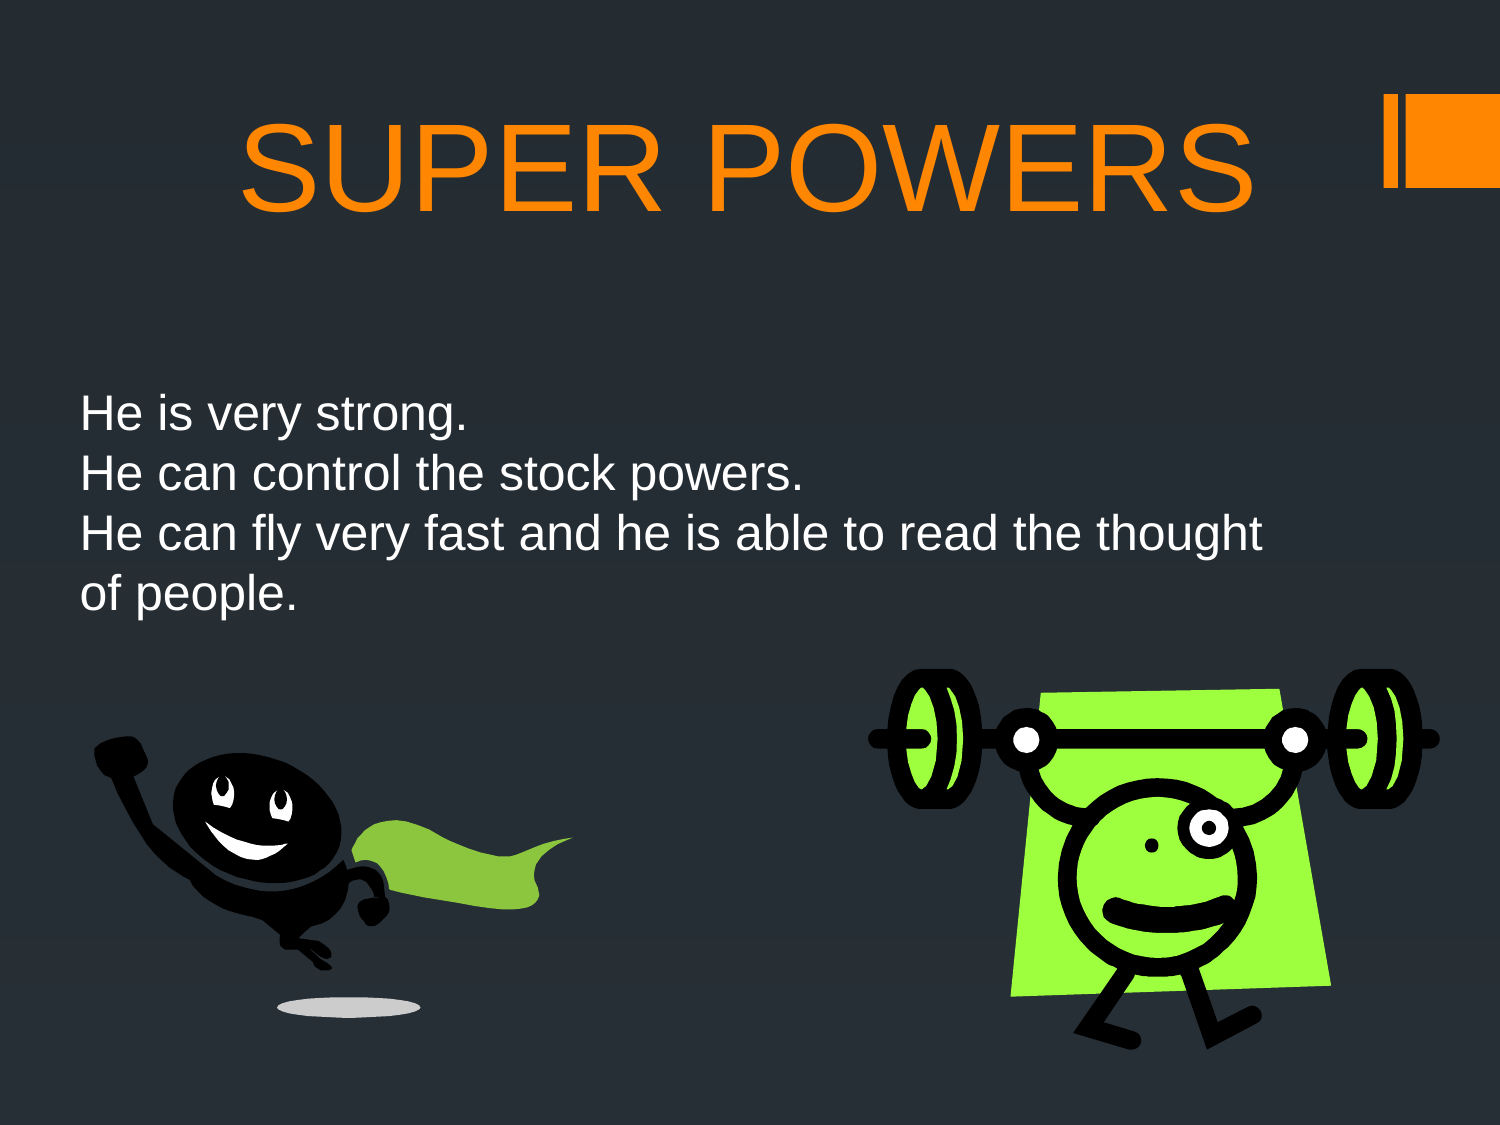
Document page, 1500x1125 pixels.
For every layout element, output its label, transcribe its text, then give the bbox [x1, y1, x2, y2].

picture [867, 668, 1441, 1051]
picture [93, 735, 574, 1019]
text_box He is very strong. He can control the stock powers. He can fly very fast and he is able to read the thought of people. [64, 373, 1294, 689]
title Super Powers [147, 54, 1348, 244]
